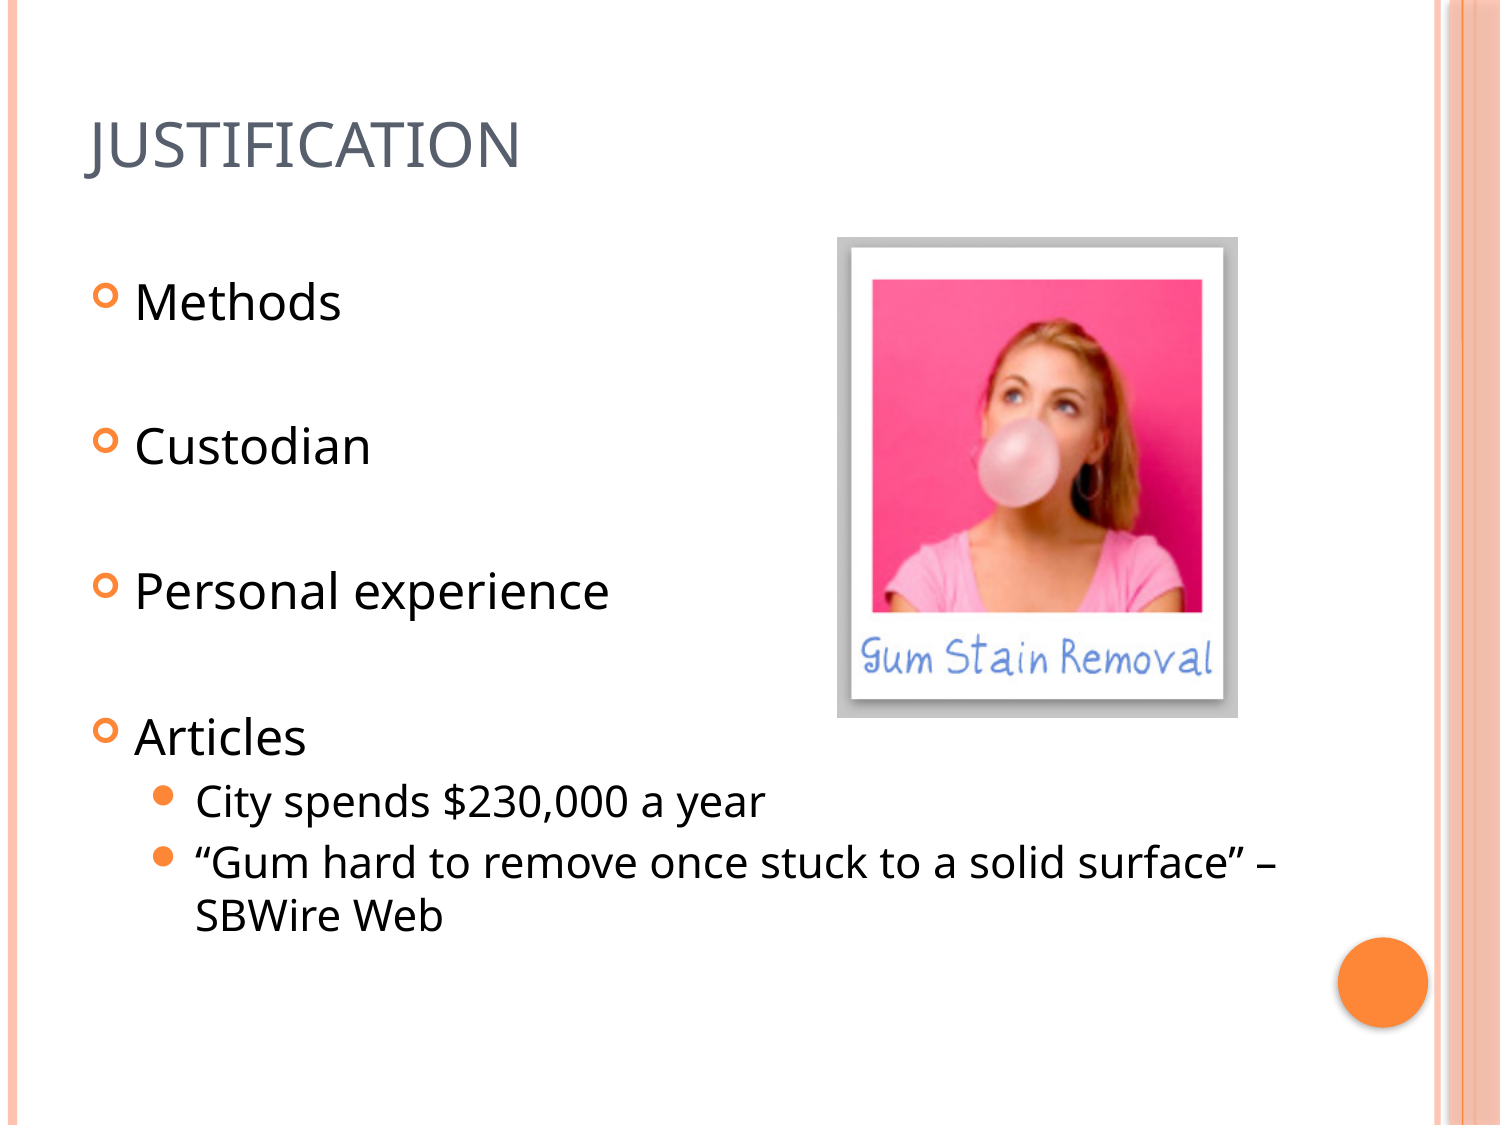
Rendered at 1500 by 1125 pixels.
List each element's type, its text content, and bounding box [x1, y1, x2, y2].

list Methods Custodian Personal experience Articles City spends $230,000 a year “Gum hard to remove once stuck to a solid surface” – SBWire Web [74, 262, 1301, 1063]
title Justification [75, 0, 1300, 188]
picture [836, 236, 1238, 718]
